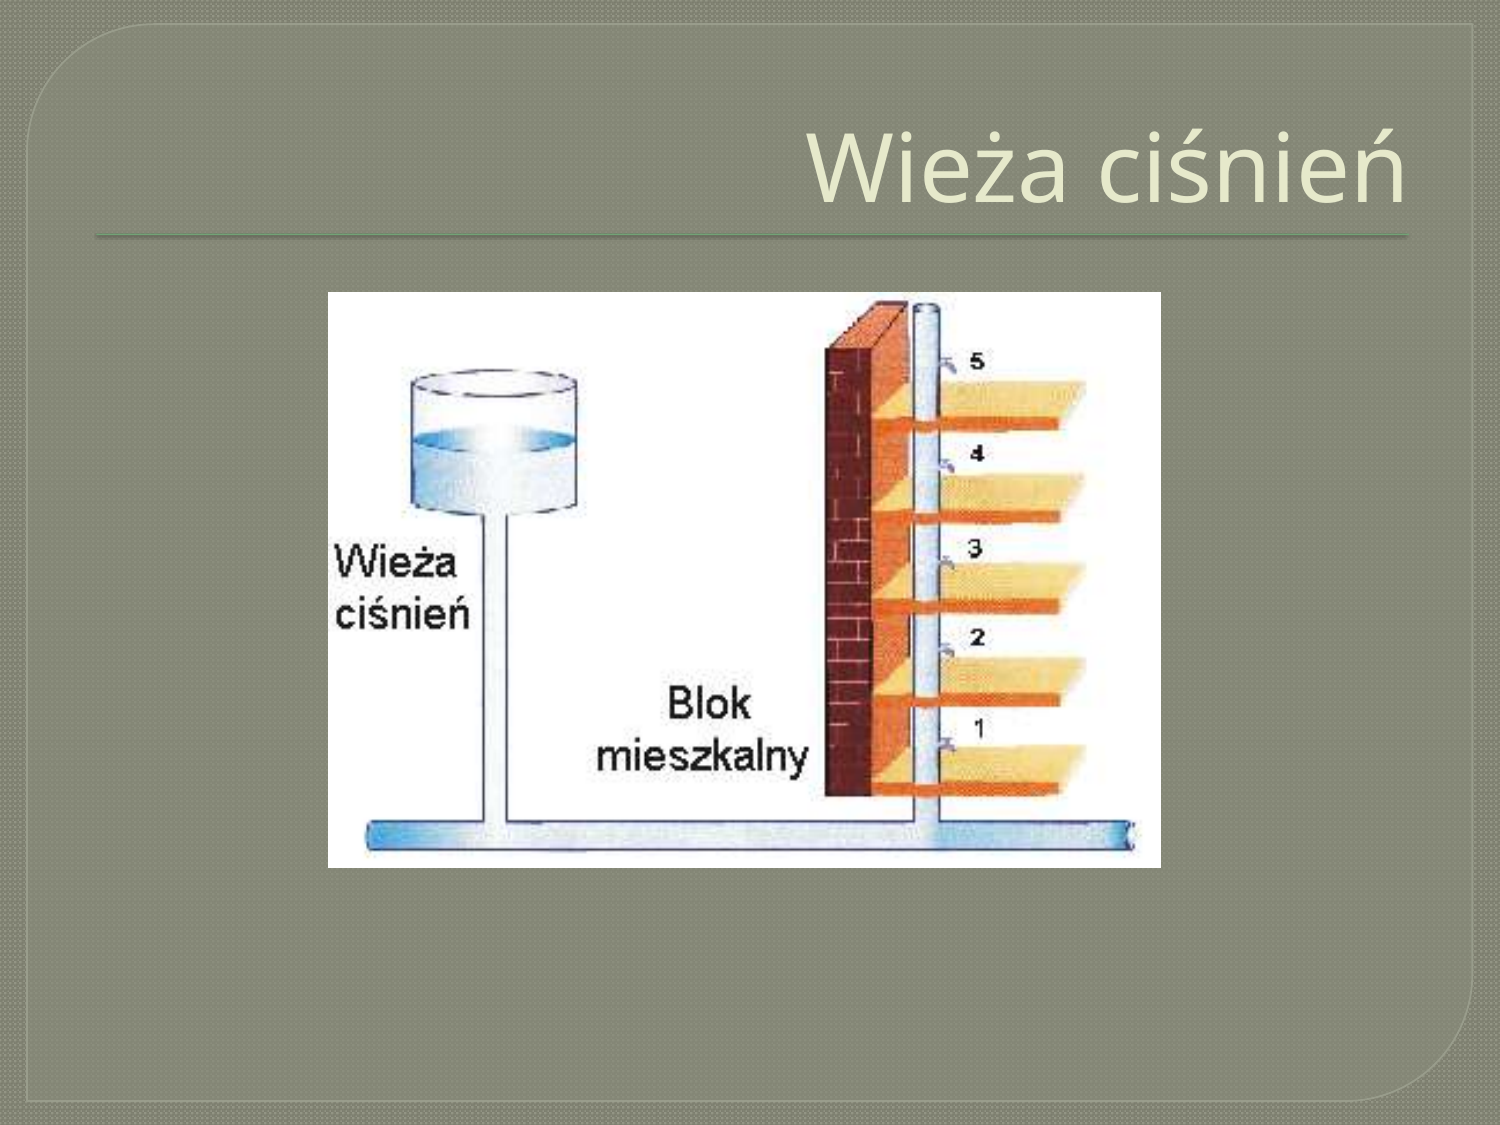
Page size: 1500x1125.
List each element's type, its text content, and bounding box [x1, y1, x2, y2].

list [327, 292, 1161, 868]
title Wieża ciśnień [75, 41, 1425, 230]
